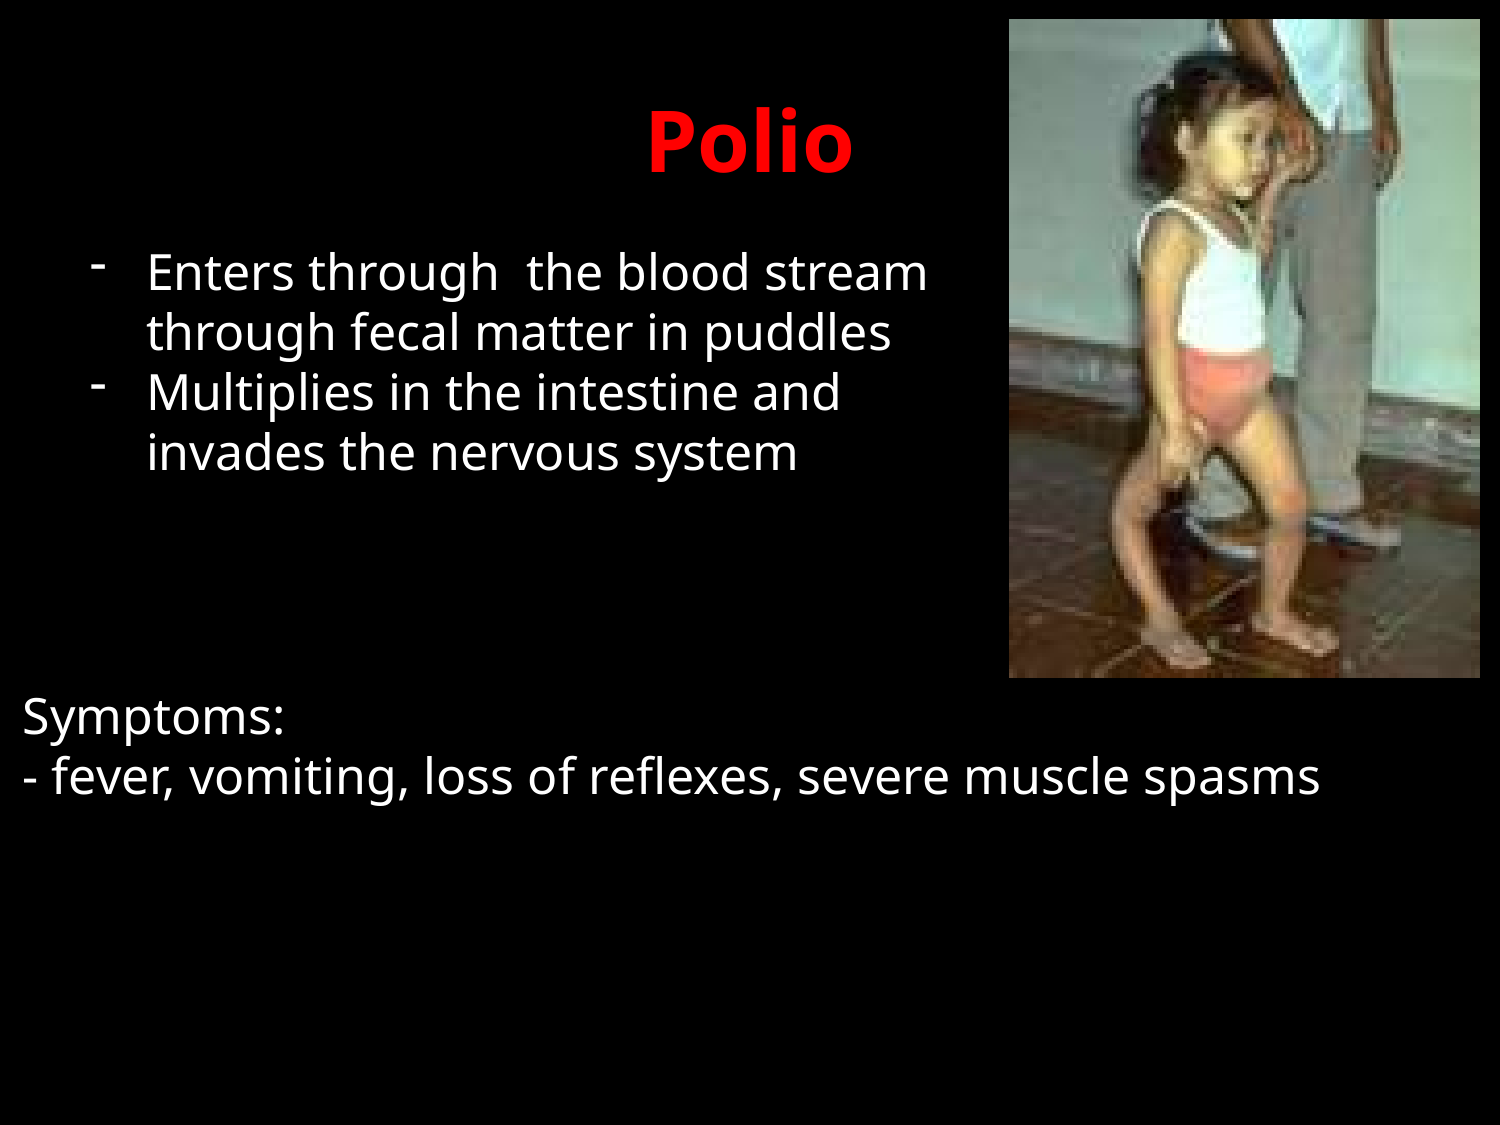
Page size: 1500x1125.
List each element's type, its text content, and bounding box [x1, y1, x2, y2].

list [1009, 18, 1480, 679]
text_box Symptoms: - fever, vomiting, loss of reflexes, severe muscle spasms [8, 677, 1337, 813]
text_box Enters through the blood stream through fecal matter in puddles Multiplies in the intestine and invades the nervous system [74, 232, 987, 488]
title Polio [75, 45, 1009, 233]
